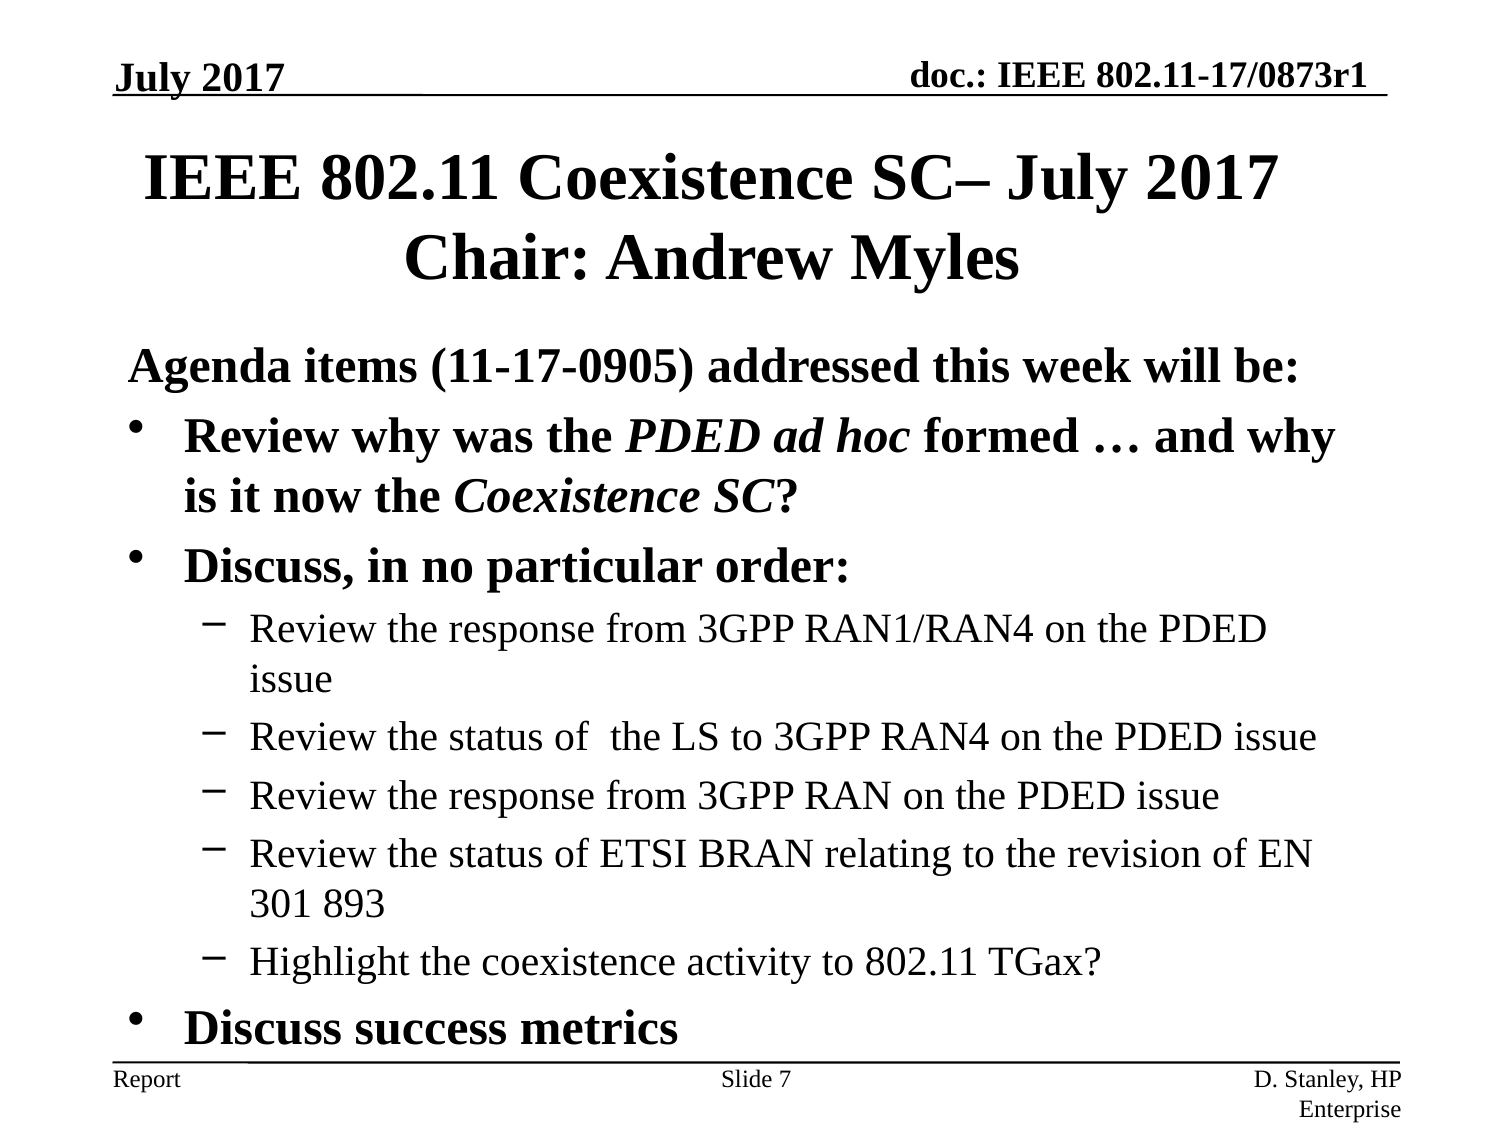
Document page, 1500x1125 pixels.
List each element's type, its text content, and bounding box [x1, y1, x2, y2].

list Agenda items (11-17-0905) addressed this week will be: Review why was the PDED ad hoc formed … and why is it now the Coexistence SC? Discuss, in no particular order: Review the response from 3GPP RAN1/RAN4 on the PDED issue Review the status of the LS to 3GPP RAN4 on the PDED issue Review the response from 3GPP RAN on the PDED issue Review the status of ETSI BRAN relating to the revision of EN 301 893 Highlight the coexistence activity to 802.11 TGax? Discuss success metrics [112, 324, 1375, 1038]
slide_number Slide 7 [720, 1062, 792, 1093]
title IEEE 802.11 Coexistence SC– July 2017 Chair: Andrew Myles [75, 125, 1350, 300]
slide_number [114, 49, 413, 100]
footer D. Stanley, HP Enterprise [1170, 1062, 1402, 1093]
